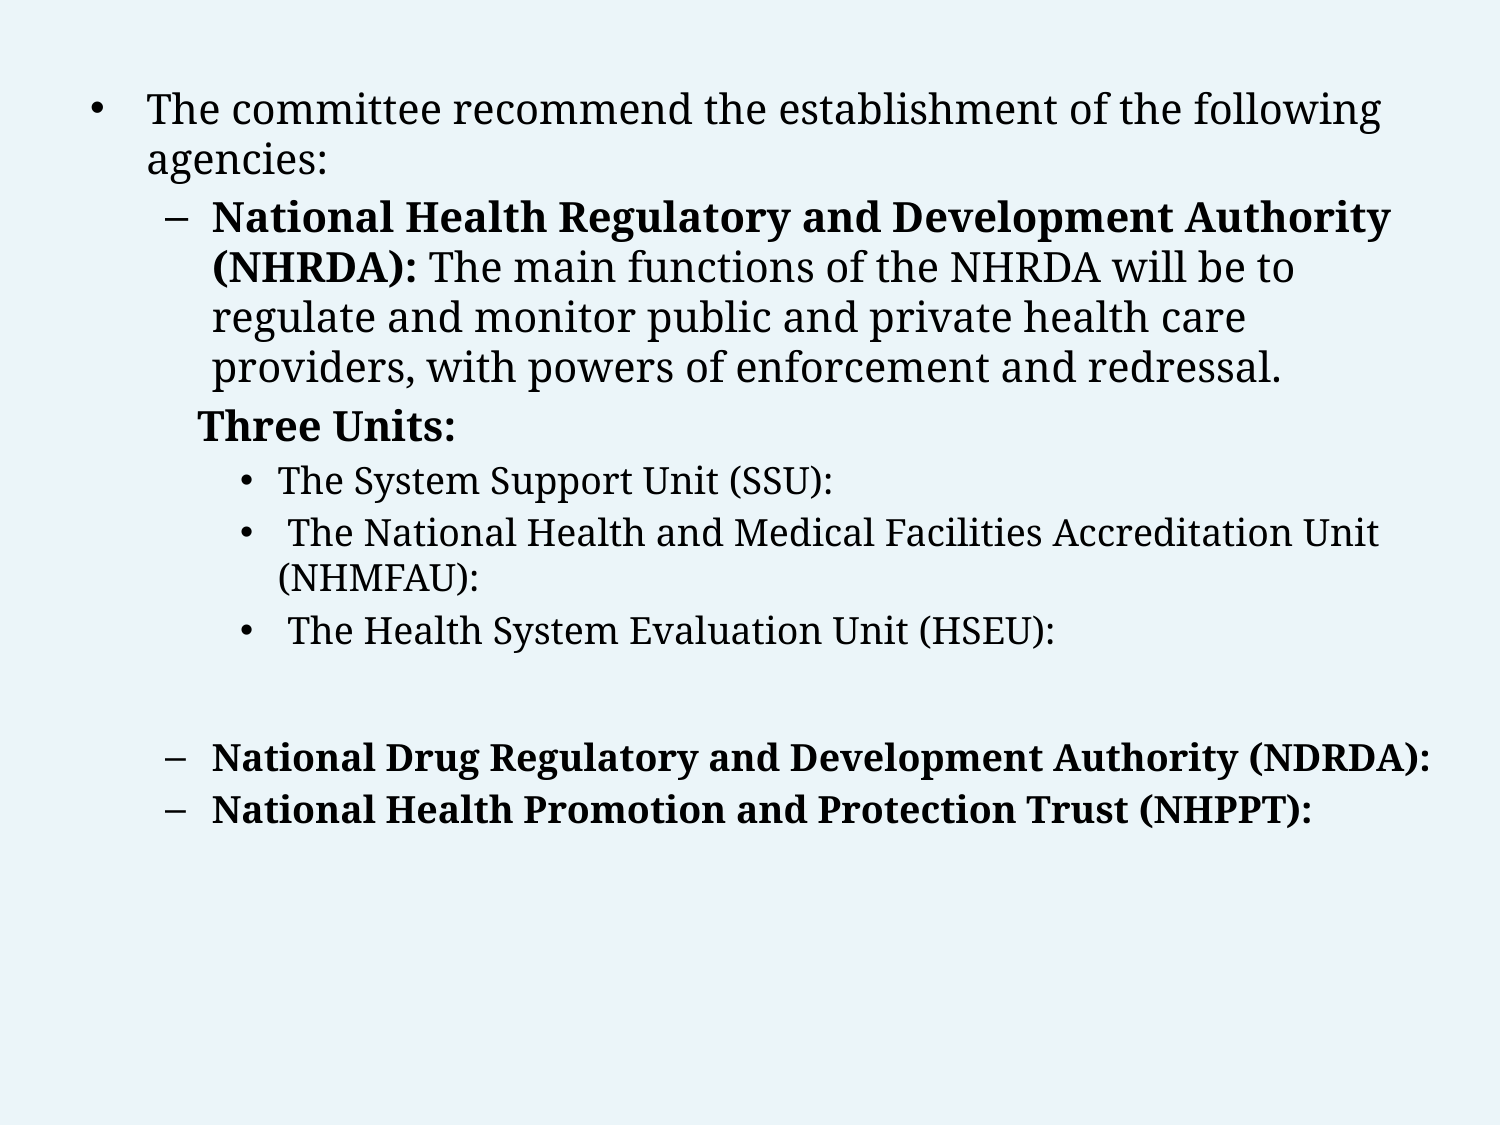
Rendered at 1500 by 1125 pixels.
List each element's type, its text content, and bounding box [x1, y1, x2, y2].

list The committee recommend the establishment of the following agencies: National Health Regulatory and Development Authority (NHRDA): The main functions of the NHRDA will be to regulate and monitor public and private health care providers, with powers of enforcement and redressal. Three Units: The System Support Unit (SSU): The National Health and Medical Facilities Accreditation Unit (NHMFAU): The Health System Evaluation Unit (HSEU): National Drug Regulatory and Development Authority (NDRDA): National Health Promotion and Protection Trust (NHPPT): [75, 75, 1463, 1050]
